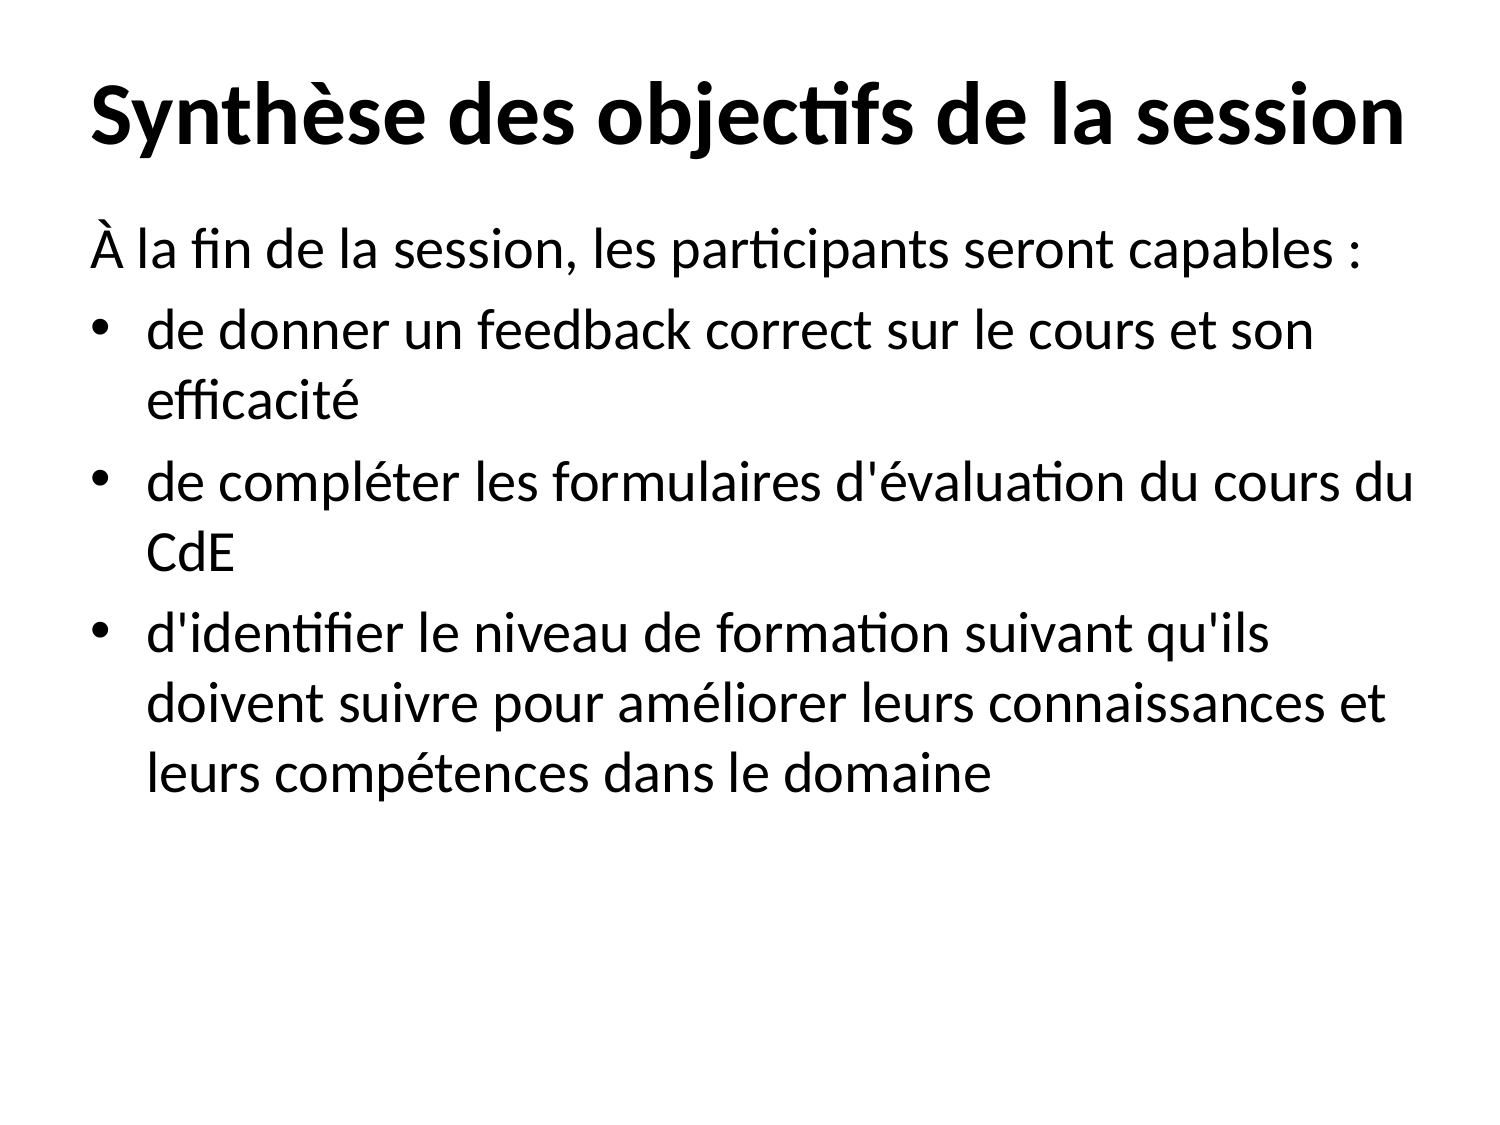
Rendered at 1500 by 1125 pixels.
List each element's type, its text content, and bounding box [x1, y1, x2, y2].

list À la fin de la session, les participants seront capables : de donner un feedback correct sur le cours et son efficacité de compléter les formulaires d'évaluation du cours du CdE d'identifier le niveau de formation suivant qu'ils doivent suivre pour améliorer leurs connaissances et leurs compétences dans le domaine [75, 202, 1472, 1005]
title Synthèse des objectifs de la session [75, 45, 1425, 172]
